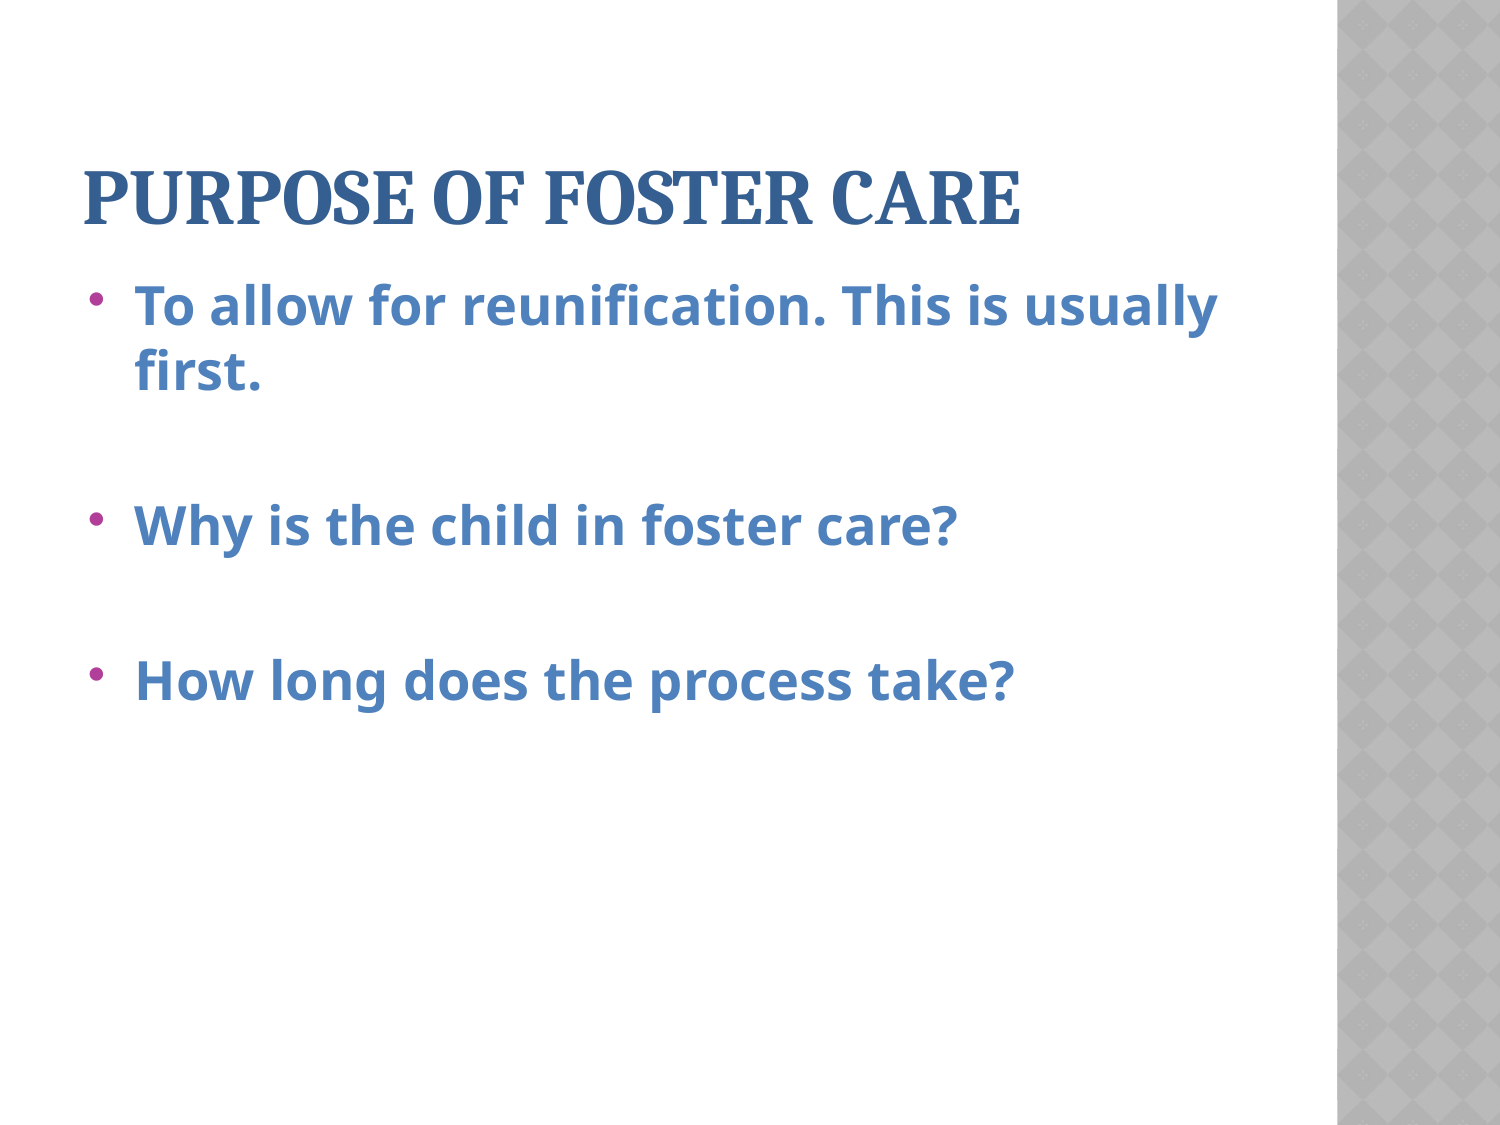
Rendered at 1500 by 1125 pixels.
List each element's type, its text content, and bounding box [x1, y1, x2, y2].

list To allow for reunification. This is usually first. Why is the child in foster care? How long does the process take? [75, 264, 1263, 1059]
title Purpose of Foster Care [75, 52, 1263, 240]
